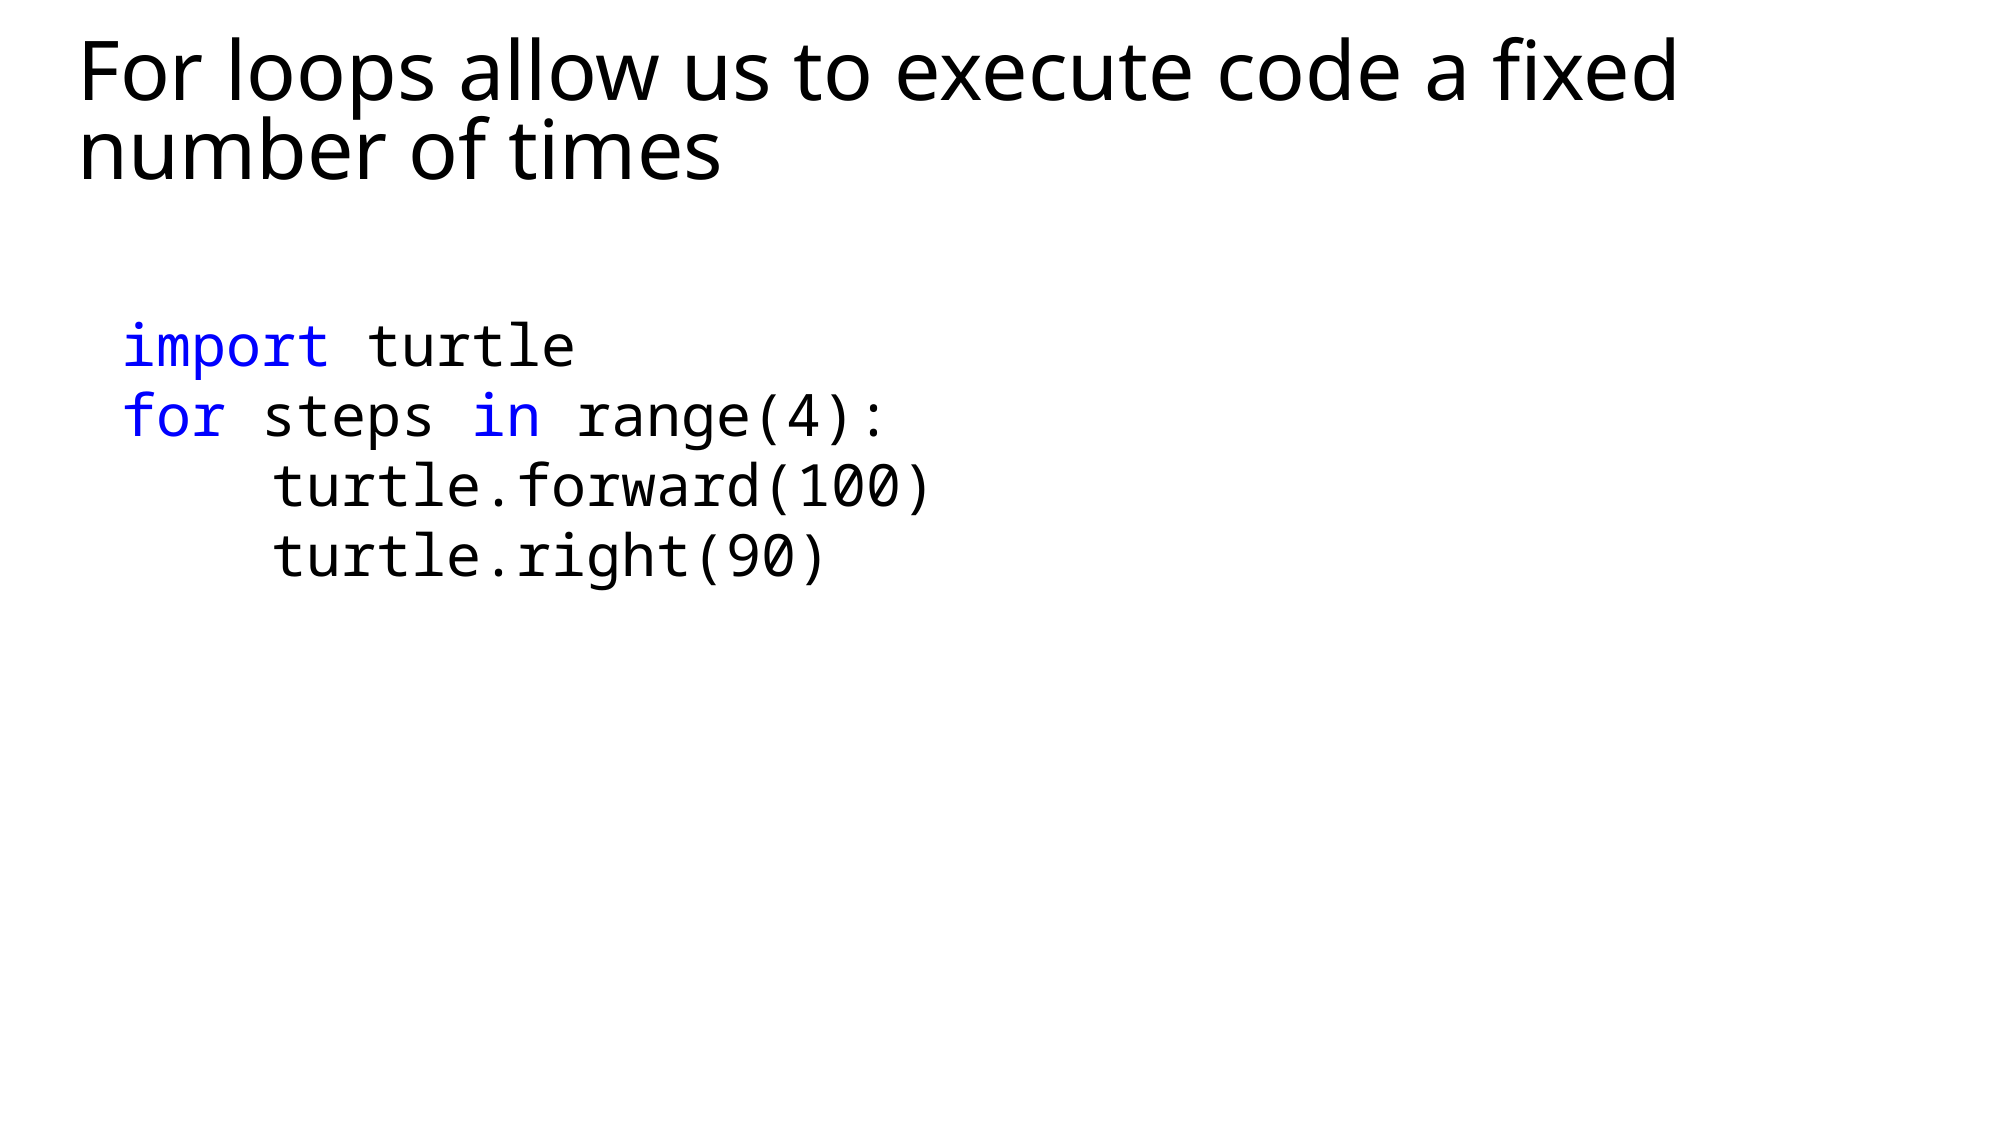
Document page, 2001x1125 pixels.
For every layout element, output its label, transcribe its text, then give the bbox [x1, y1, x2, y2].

title For loops allow us to execute code a fixed number of times [62, 29, 1953, 205]
text_box import turtle for steps in range(4): turtle.forward(100) turtle.right(90) [106, 300, 1127, 596]
